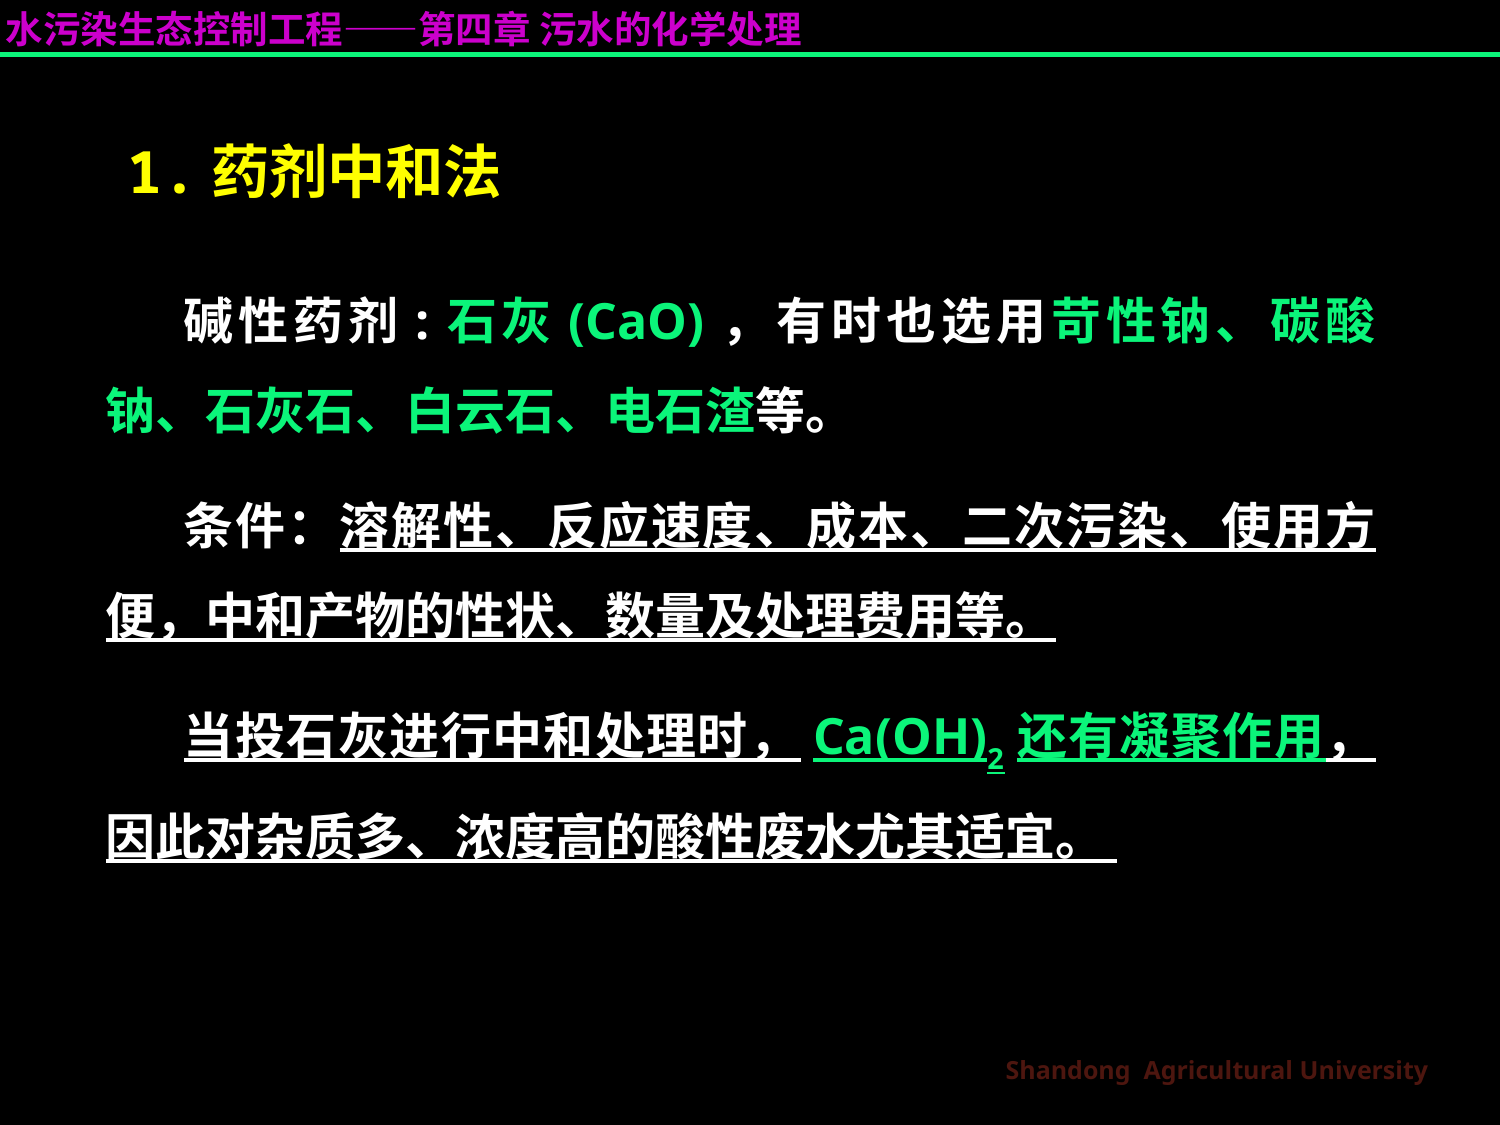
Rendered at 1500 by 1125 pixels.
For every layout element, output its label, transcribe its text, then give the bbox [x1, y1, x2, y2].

title 1.药剂中和法 [112, 90, 1391, 216]
text_box 碱性药剂:石灰(CaO)，有时也选用苛性钠、碳酸钠、石灰石、白云石、电石渣等。 条件：溶解性、反应速度、成本、二次污染、使用方便，中和产物的性状、数量及处理费用等。 当投石灰进行中和处理时，Ca(OH)2还有凝聚作用，因此对杂质多、浓度高的酸性废水尤其适宜。 [91, 251, 1391, 873]
